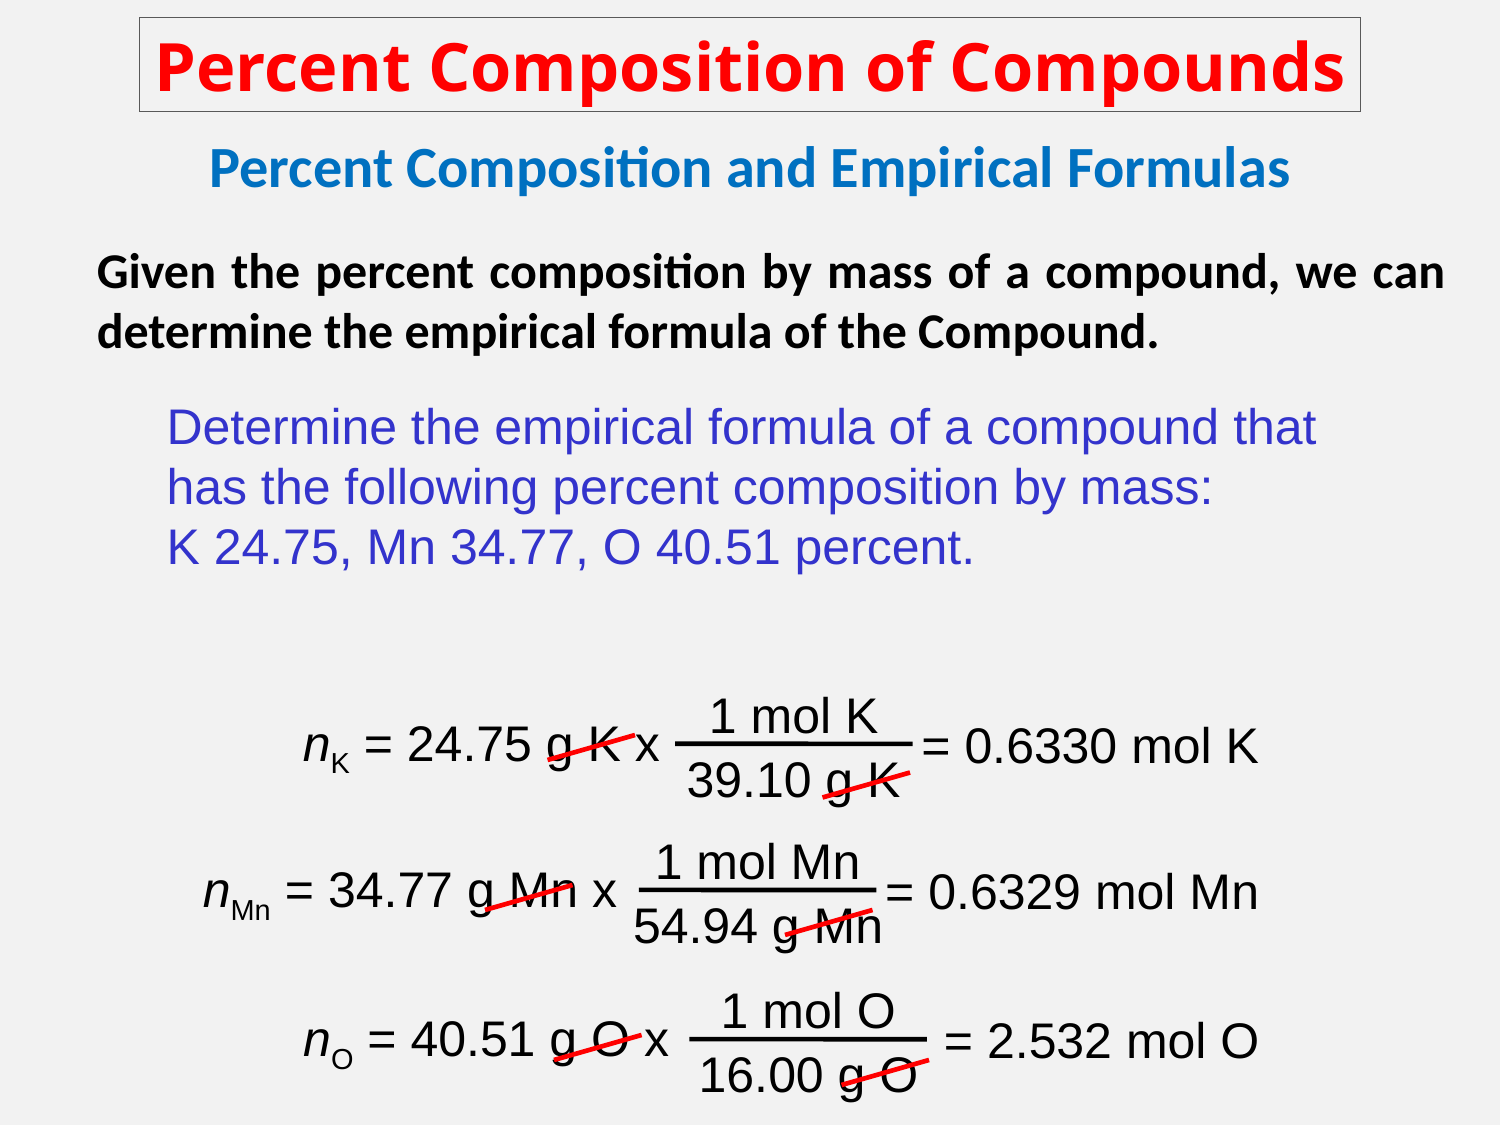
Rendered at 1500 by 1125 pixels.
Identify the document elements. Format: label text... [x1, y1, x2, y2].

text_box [184, 822, 1275, 961]
text_box Given the percent composition by mass of a compound, we can determine the empirical formula of the Compound. [82, 230, 1461, 366]
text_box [286, 676, 1275, 815]
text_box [286, 971, 1275, 1110]
text_box Percent Composition of Compounds [139, 17, 1361, 112]
text_box Determine the empirical formula of a compound that has the following percent composition by mass: K 24.75, Mn 34.77, O 40.51 percent. [151, 386, 1364, 582]
text_box Percent Composition and Empirical Formulas [194, 121, 1306, 207]
